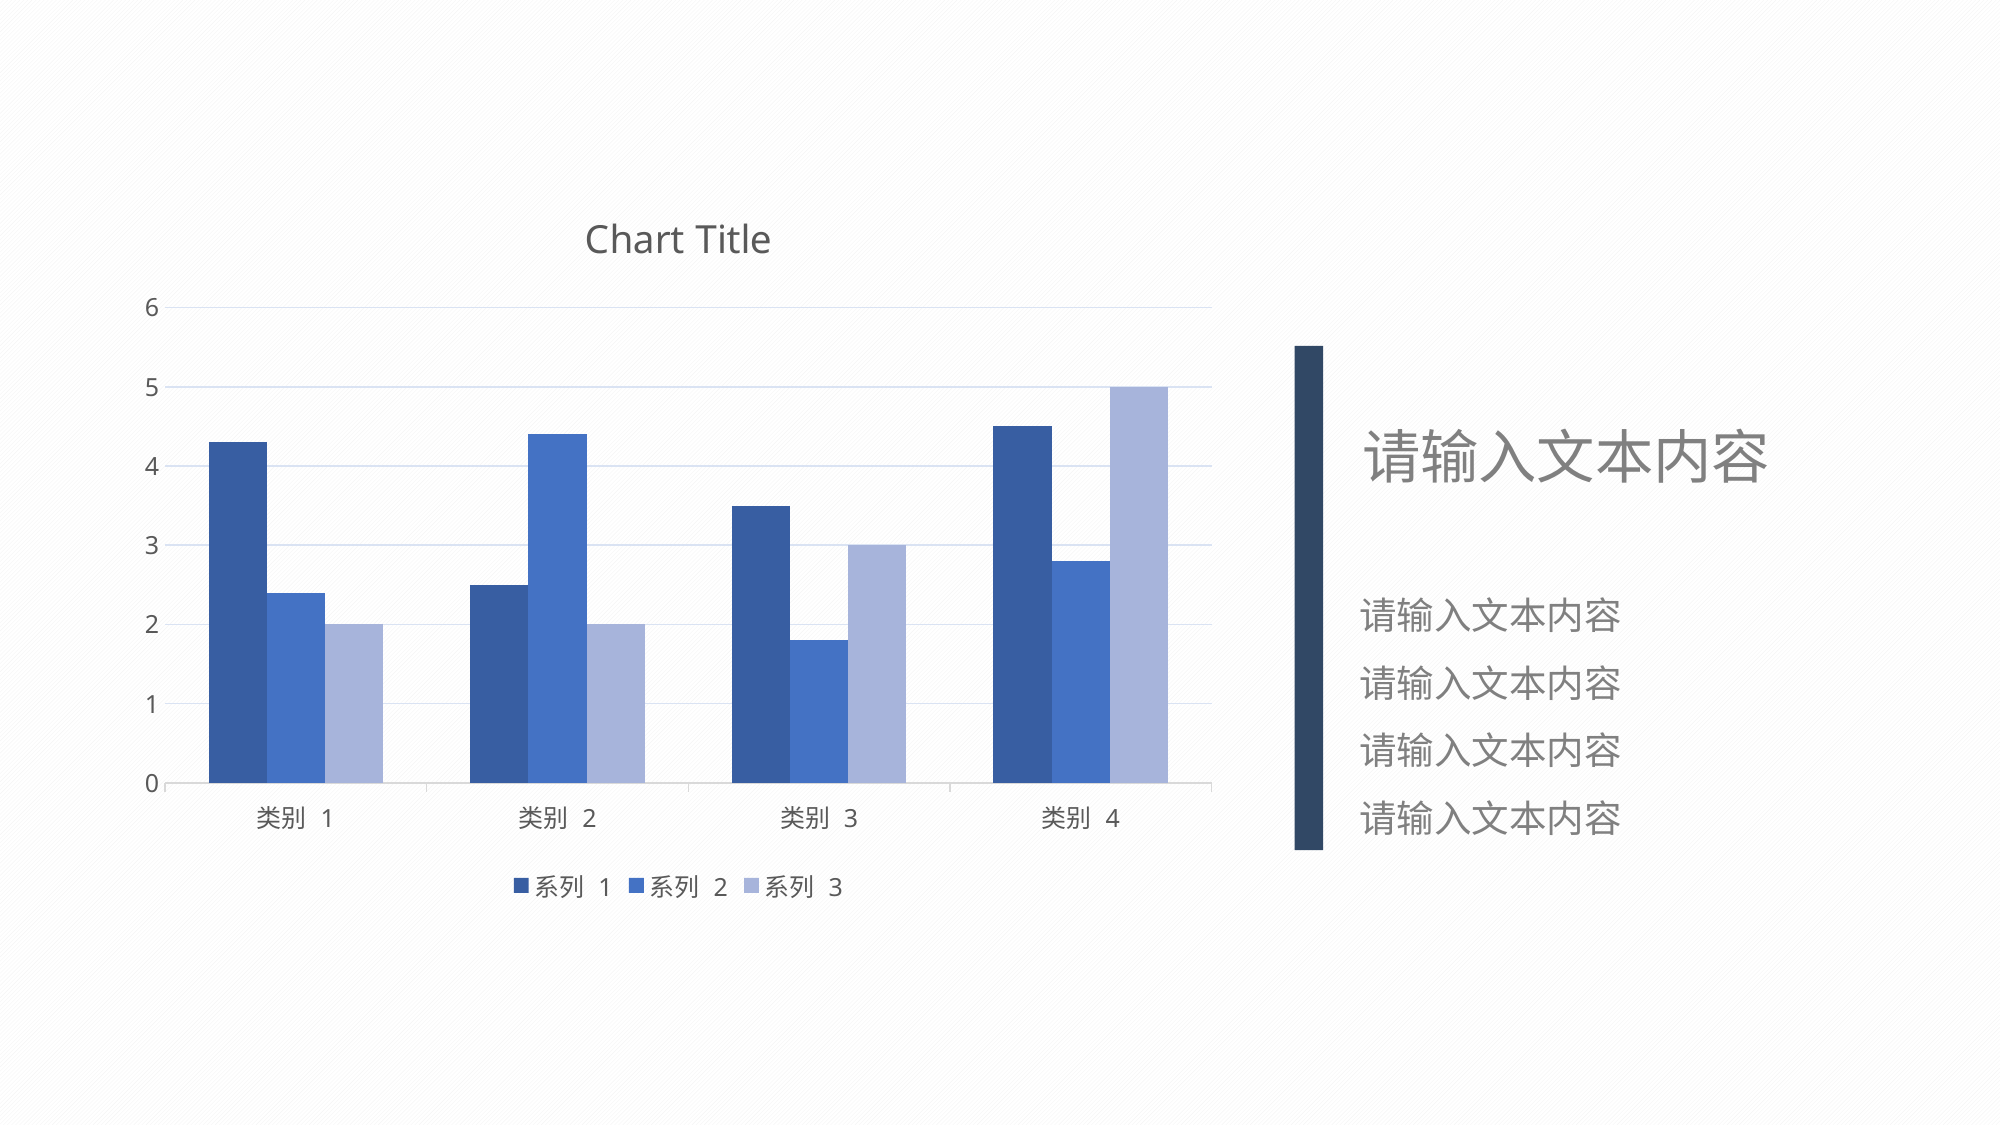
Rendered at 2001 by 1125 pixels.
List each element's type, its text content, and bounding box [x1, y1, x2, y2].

text_box 请输入文本内容 请输入文本内容 请输入文本内容 请输入文本内容 [1344, 562, 1852, 848]
text_box 请输入文本内容 [1347, 273, 1785, 498]
text_box [1294, 345, 1324, 851]
chart [122, 176, 1234, 911]
